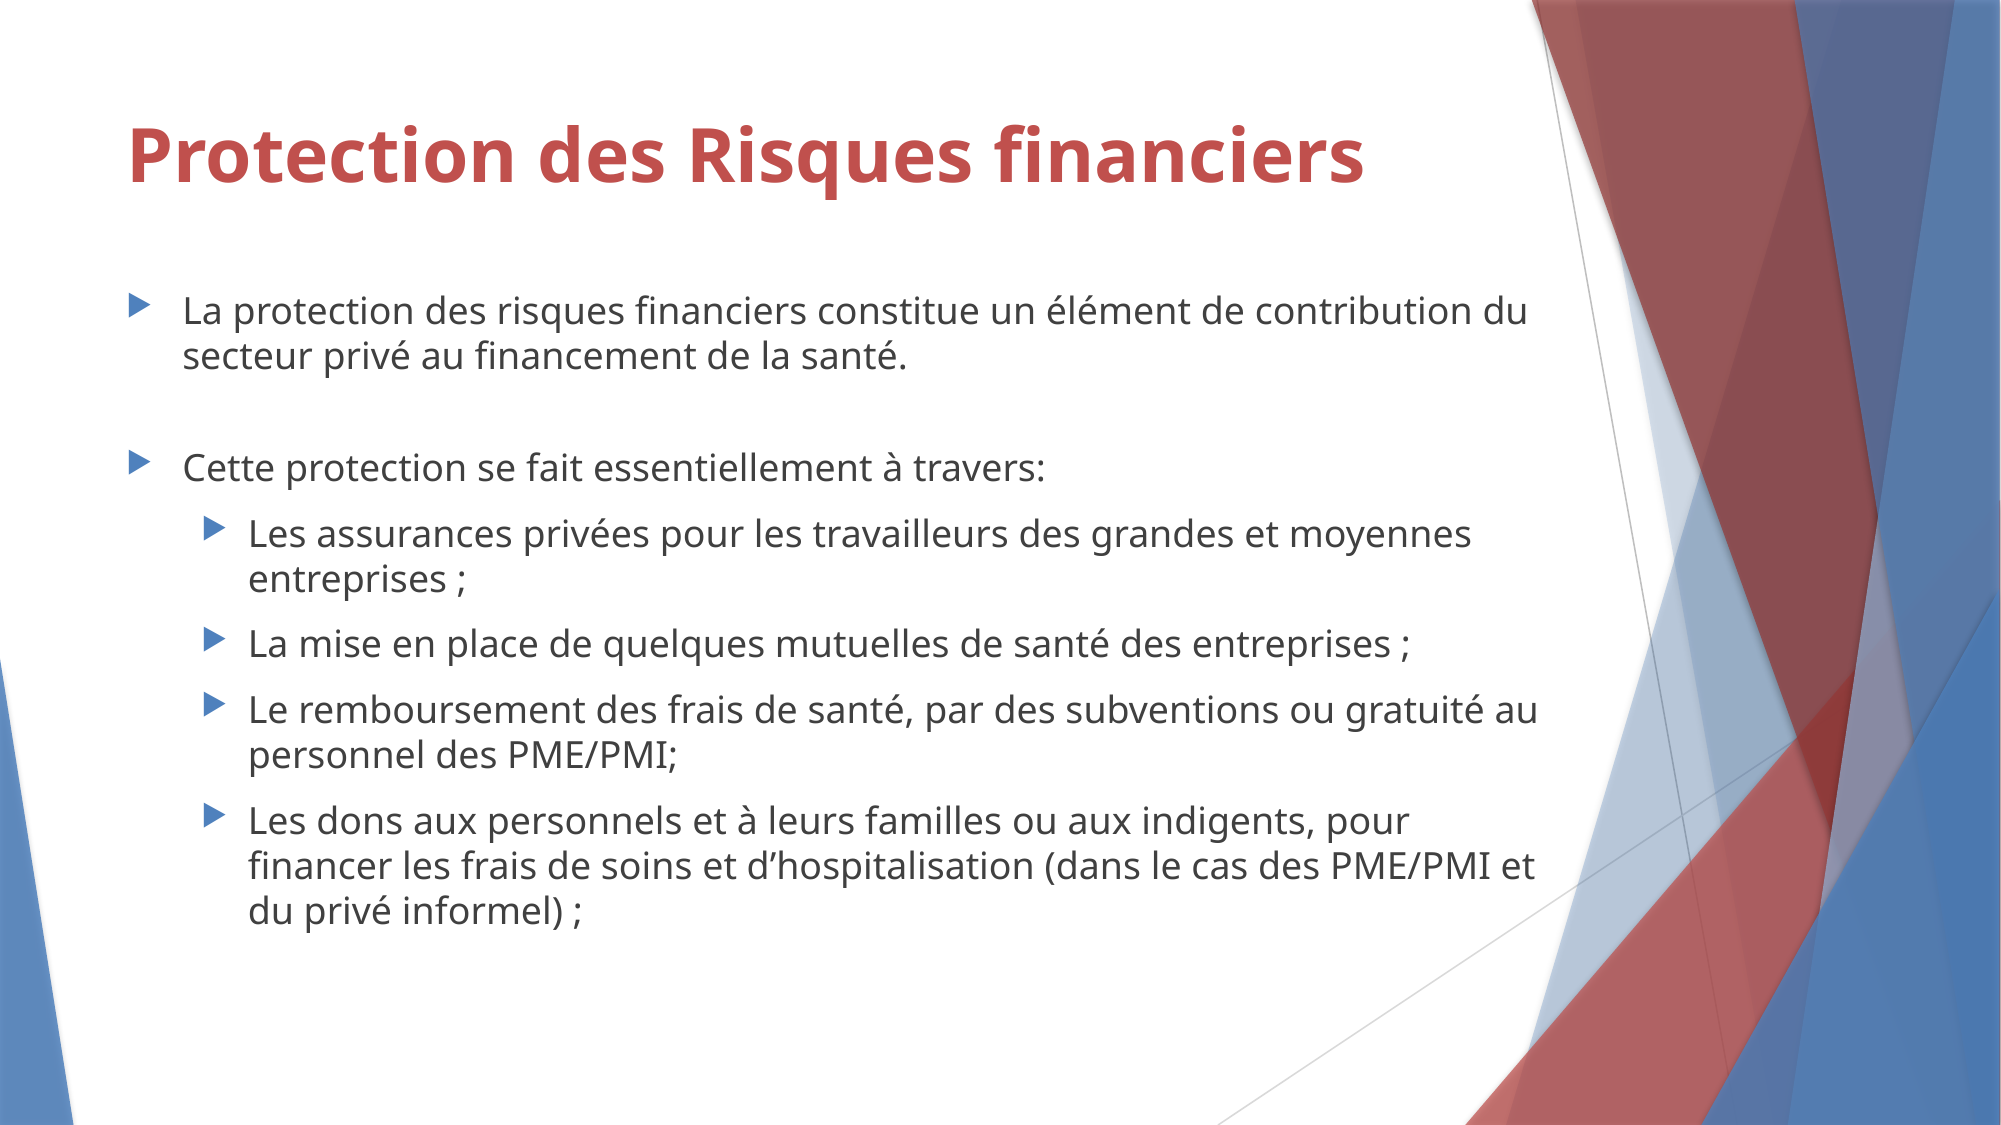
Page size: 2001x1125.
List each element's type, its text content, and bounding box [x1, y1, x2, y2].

list La protection des risques financiers constitue un élément de contribution du secteur privé au financement de la santé. Cette protection se fait essentiellement à travers: Les assurances privées pour les travailleurs des grandes et moyennes entreprises ; La mise en place de quelques mutuelles de santé des entreprises ; Le remboursement des frais de santé, par des subventions ou gratuité au personnel des PME/PMI; Les dons aux personnels et à leurs familles ou aux indigents, pour financer les frais de soins et d’hospitalisation (dans le cas des PME/PMI et du privé informel) ; [111, 279, 1576, 1042]
title Protection des Risques financiers [111, 99, 1522, 279]
